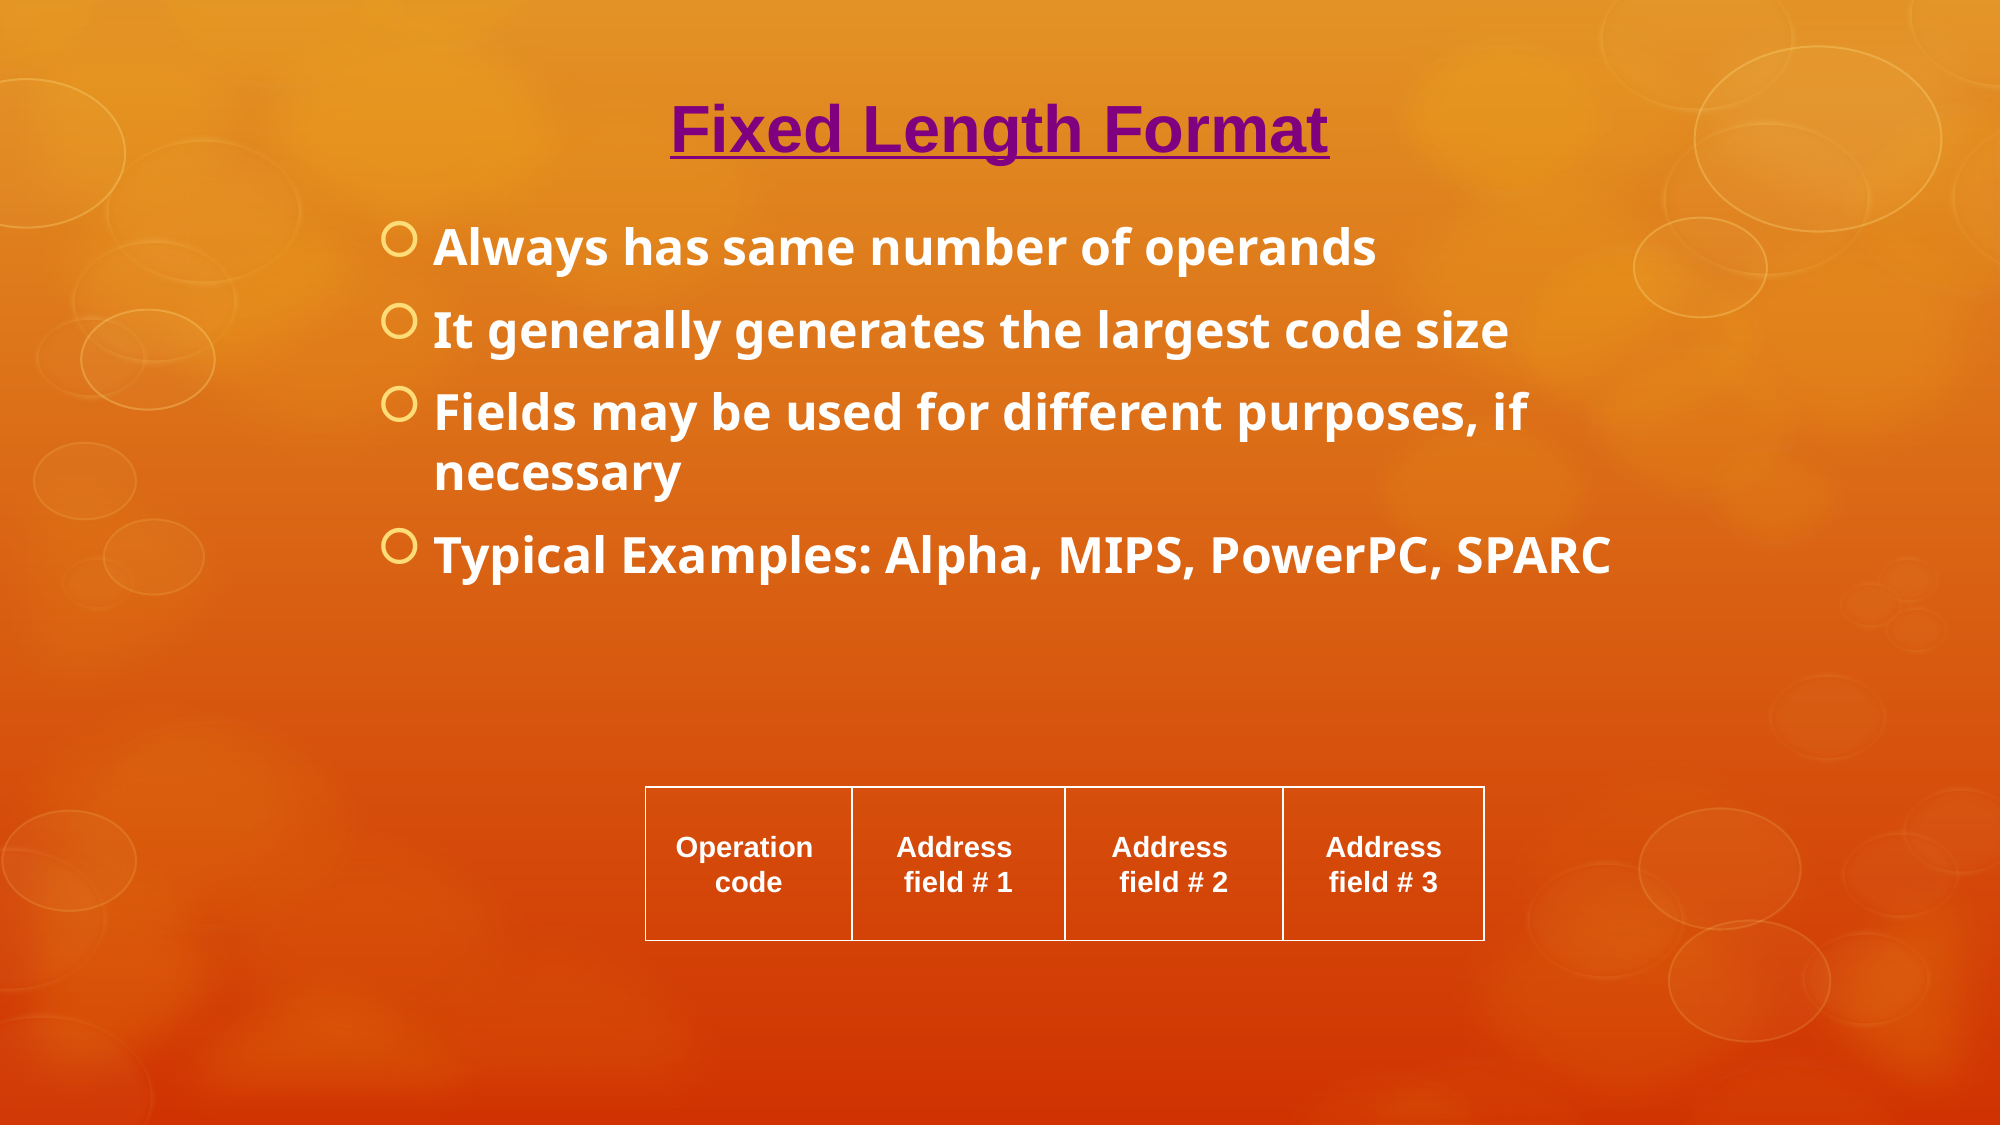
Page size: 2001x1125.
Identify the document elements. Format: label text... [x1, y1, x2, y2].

list Always has same number of operands It generally generates the largest code size Fields may be used for different purposes, if necessary Typical Examples: Alpha, MIPS, PowerPC, SPARC [362, 208, 1721, 1024]
text_box Fixed Length Format [249, 78, 1750, 173]
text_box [645, 786, 1485, 942]
